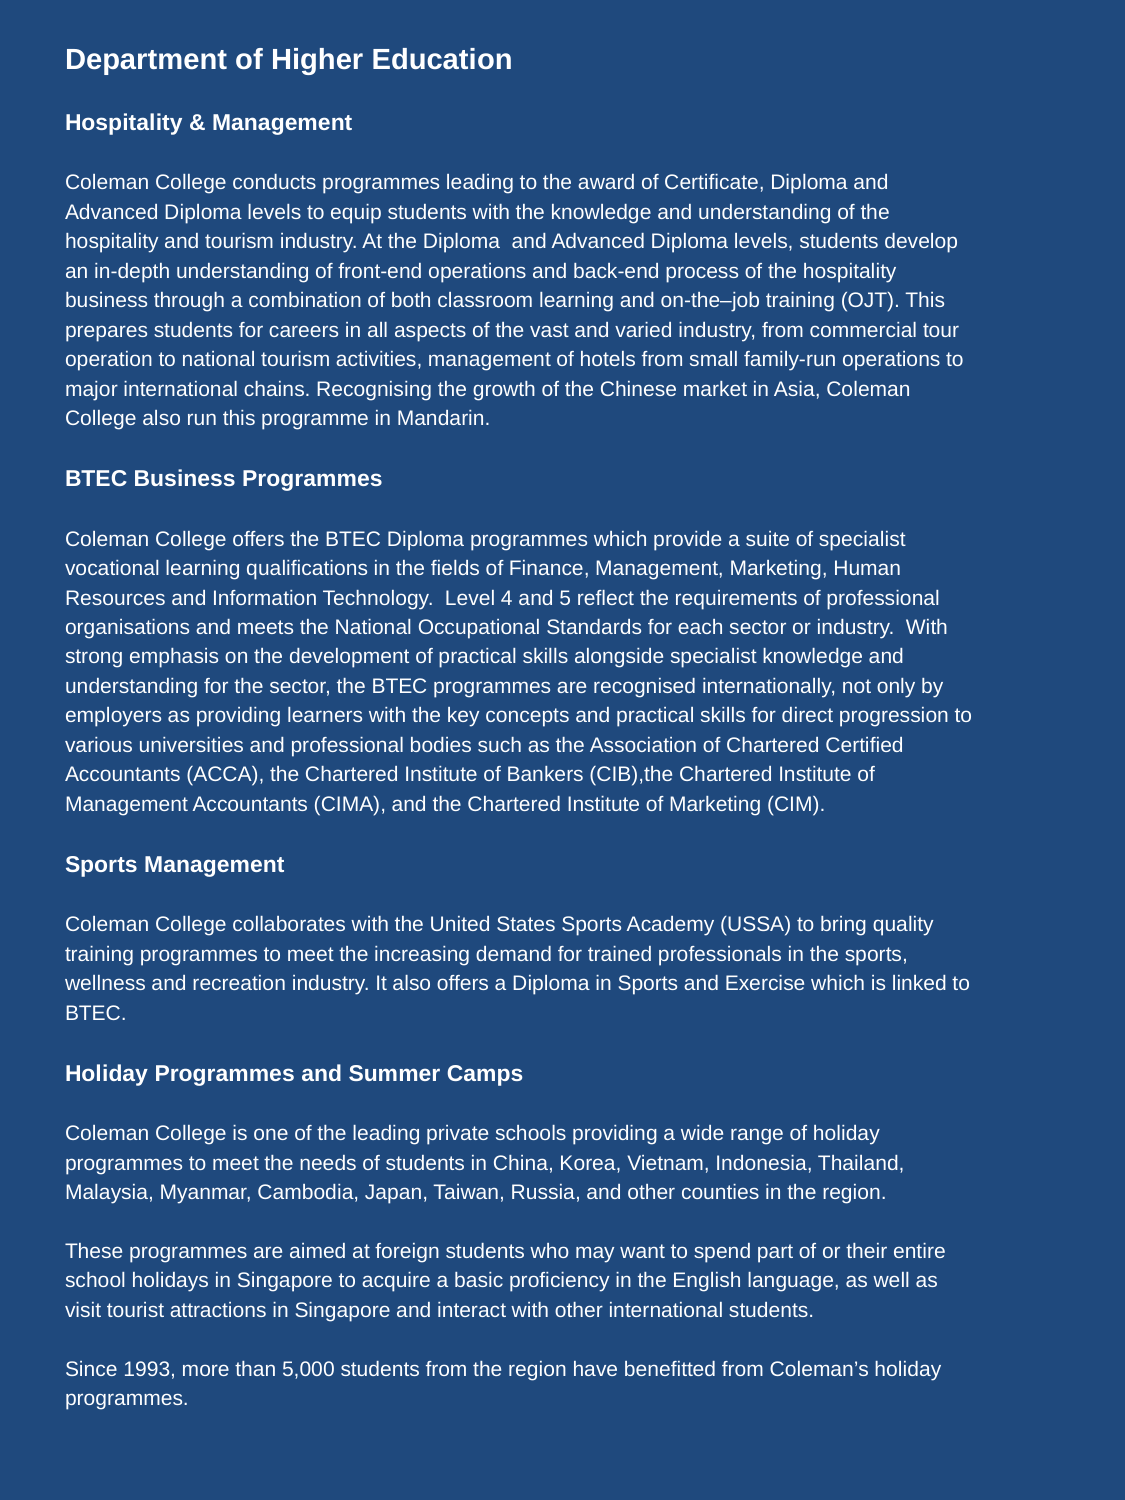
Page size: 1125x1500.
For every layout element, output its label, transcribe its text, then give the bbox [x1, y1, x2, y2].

title Department of Higher Education [50, 0, 1063, 99]
list Hospitality & Management Coleman College conducts programmes leading to the award of Certificate, Diploma and Advanced Diploma levels to equip students with the knowledge and understanding of the hospitality and tourism industry. At the Diploma and Advanced Diploma levels, students develop an in-depth understanding of front-end operations and back-end process of the hospitality business through a combination of both classroom learning and on-the–job training (OJT). This prepares students for careers in all aspects of the vast and varied industry, from commercial tour operation to national tourism activities, management of hotels from small family-run operations to major international chains. Recognising the growth of the Chinese market in Asia, Coleman College also run this programme in Mandarin. BTEC Business Programmes Coleman College offers the BTEC Diploma programmes which provide a suite of specialist vocational learning qualifications in the fields of Finance, Management, Marketing, Human Resources and Information Technology. Level 4 and 5 reflect the requirements of professional organisations and meets the National Occupational Standards for each sector or industry. With strong emphasis on the development of practical skills alongside specialist knowledge and understanding for the sector, the BTEC programmes are recognised internationally, not only by employers as providing learners with the key concepts and practical skills for direct progression to various universities and professional bodies such as the Association of Chartered Certified Accountants (ACCA), the Chartered Institute of Bankers (CIB),the Chartered Institute of Management Accountants (CIMA), and the Chartered Institute of Marketing (CIM). Sports Management Coleman College collaborates with the United States Sports Academy (USSA) to bring quality training programmes to meet the increasing demand for trained professionals in the sports, wellness and recreation industry. It also offers a Diploma in Sports and Exercise which is linked to BTEC. Holiday Programmes and Summer Camps Coleman College is one of the leading private schools providing a wide range of holiday programmes to meet the needs of students in China, Korea, Vietnam, Indonesia, Thailand, Malaysia, Myanmar, Cambodia, Japan, Taiwan, Russia, and other counties in the region. These programmes are aimed at foreign students who may want to spend part of or their entire school holidays in Singapore to acquire a basic proficiency in the English language, as well as visit tourist attractions in Singapore and interact with other international students. Since 1993, more than 5,000 students from the region have benefitted from Coleman’s holiday programmes. [50, 99, 1075, 1450]
